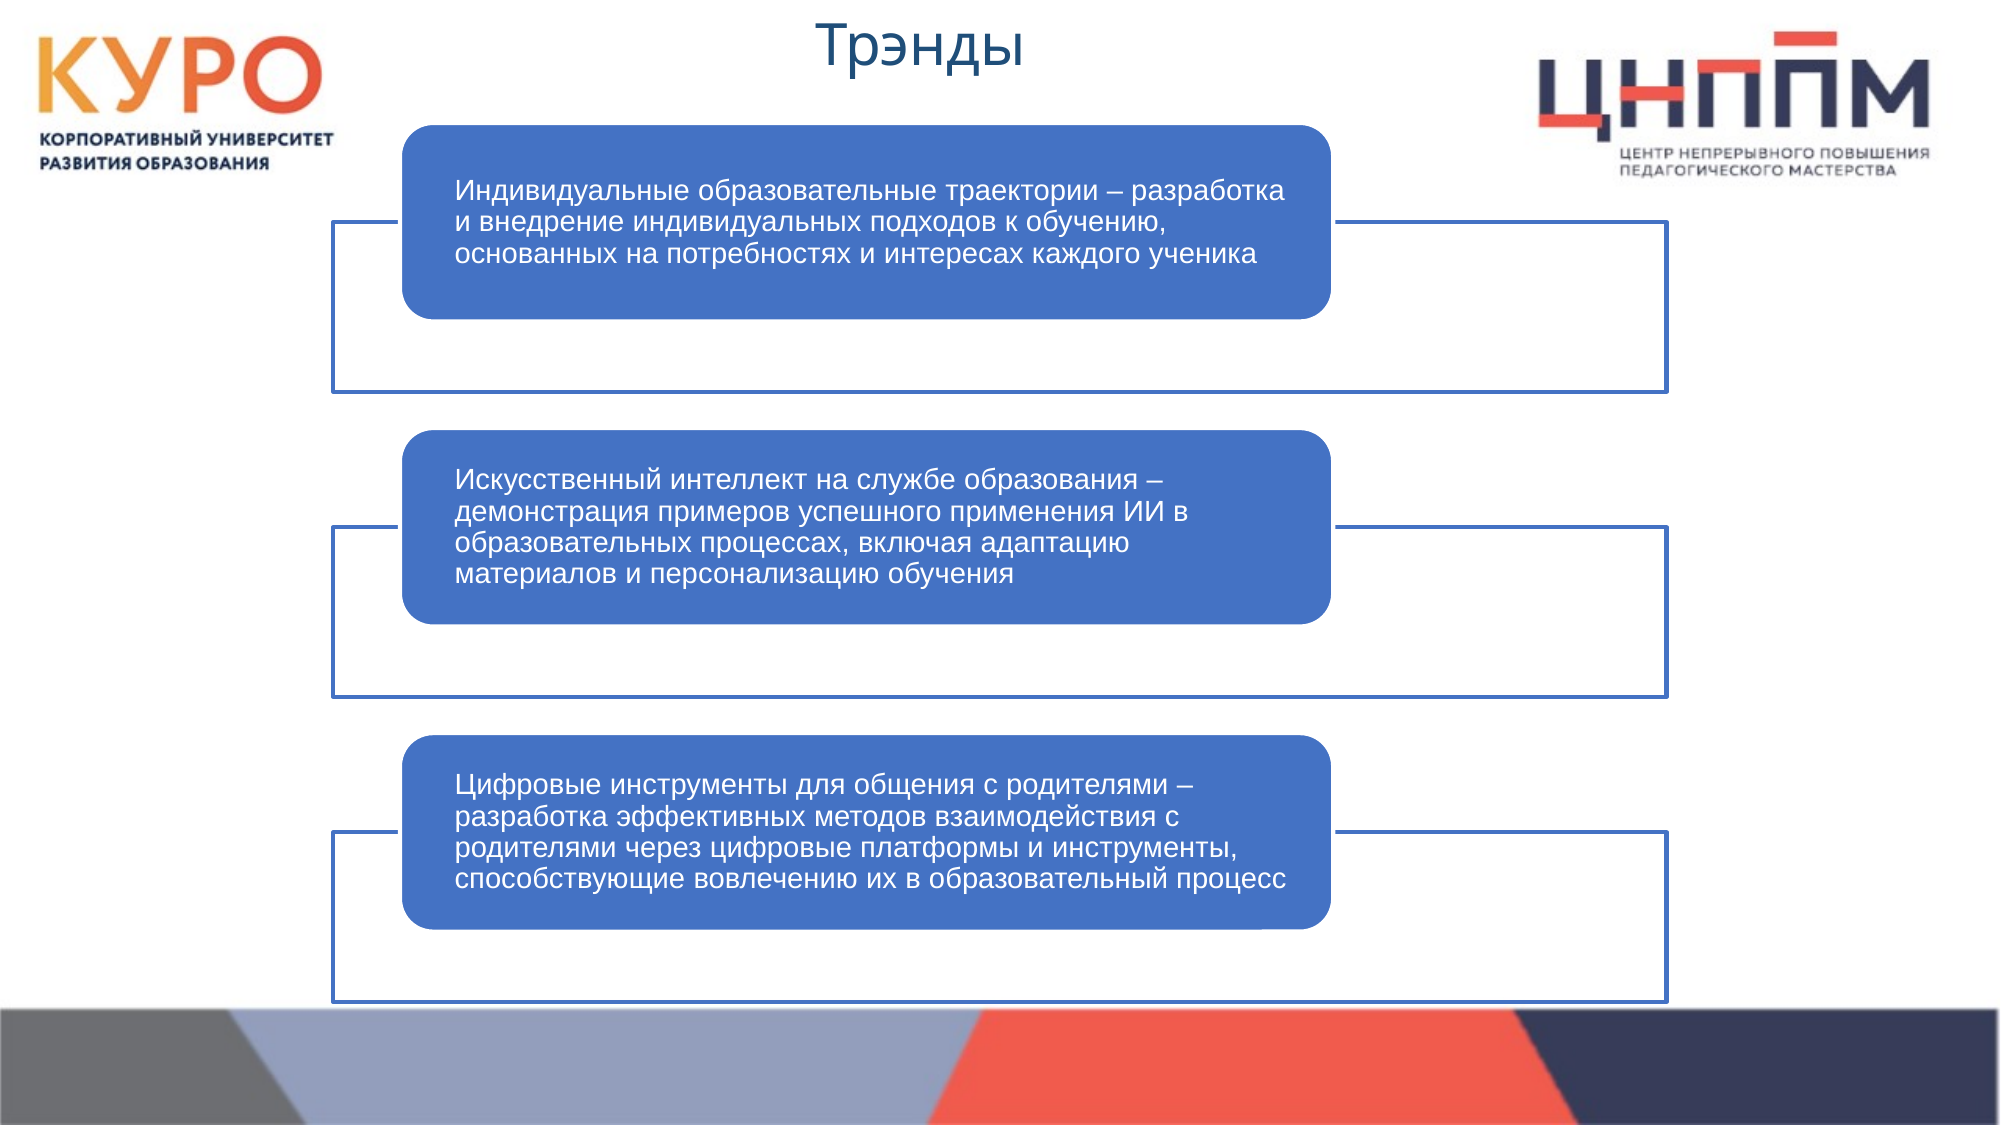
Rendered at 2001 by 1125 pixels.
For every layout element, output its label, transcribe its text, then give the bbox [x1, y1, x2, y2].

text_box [332, 117, 1667, 1008]
picture [0, 0, 2001, 1125]
text_box Трэнды [199, 0, 1658, 85]
